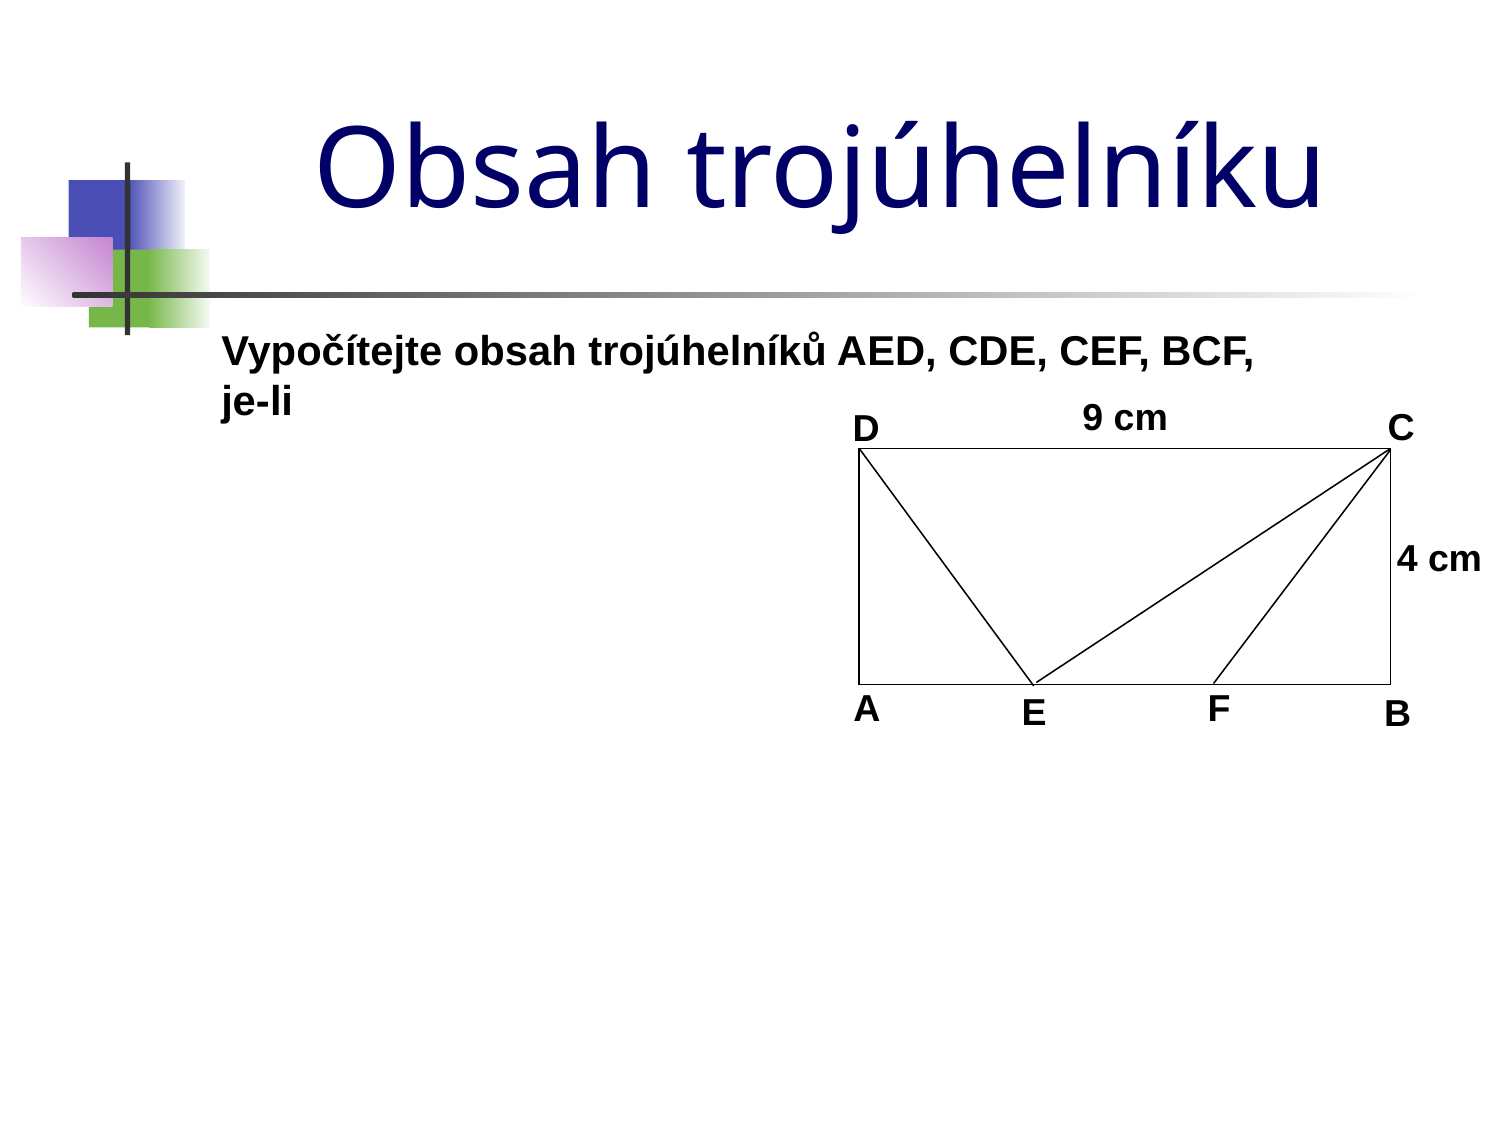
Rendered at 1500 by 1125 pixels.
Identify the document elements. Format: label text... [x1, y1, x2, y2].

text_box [858, 448, 1034, 687]
text_box 4 cm [1397, 526, 1500, 587]
text_box E [1006, 694, 1049, 740]
text_box B [1369, 681, 1411, 742]
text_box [1213, 449, 1391, 684]
text_box A [838, 677, 880, 737]
text_box F [1192, 694, 1235, 737]
text_box C [1372, 395, 1415, 456]
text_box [1036, 448, 1212, 683]
text_box Obsah trojúhelníku [171, 42, 1471, 283]
text_box 9 cm [1046, 385, 1204, 445]
text_box D [837, 396, 880, 457]
